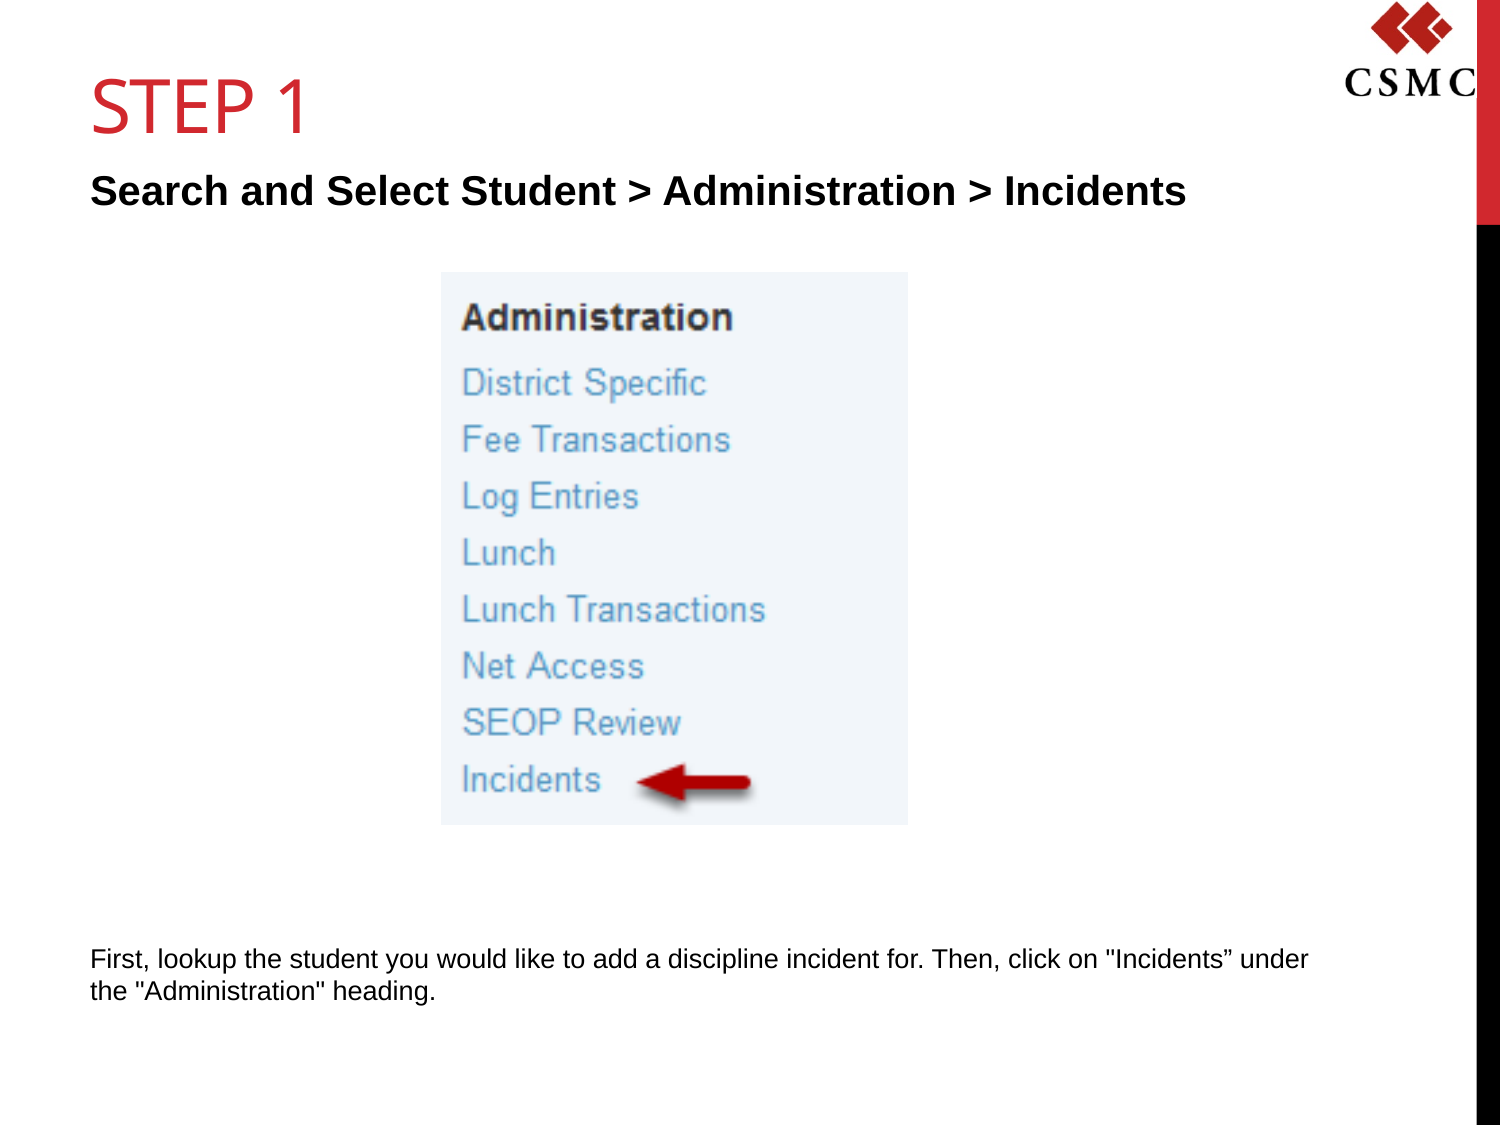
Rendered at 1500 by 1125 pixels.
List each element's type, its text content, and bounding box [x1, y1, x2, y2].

list Search and Select Student > Administration > Incidents First, lookup the student you would like to add a discipline incident for. Then, click on "Incidents” under the "Administration" heading. [75, 156, 1325, 1059]
picture [1343, 0, 1477, 98]
title Step 1 [75, 25, 1325, 156]
picture [440, 271, 908, 825]
